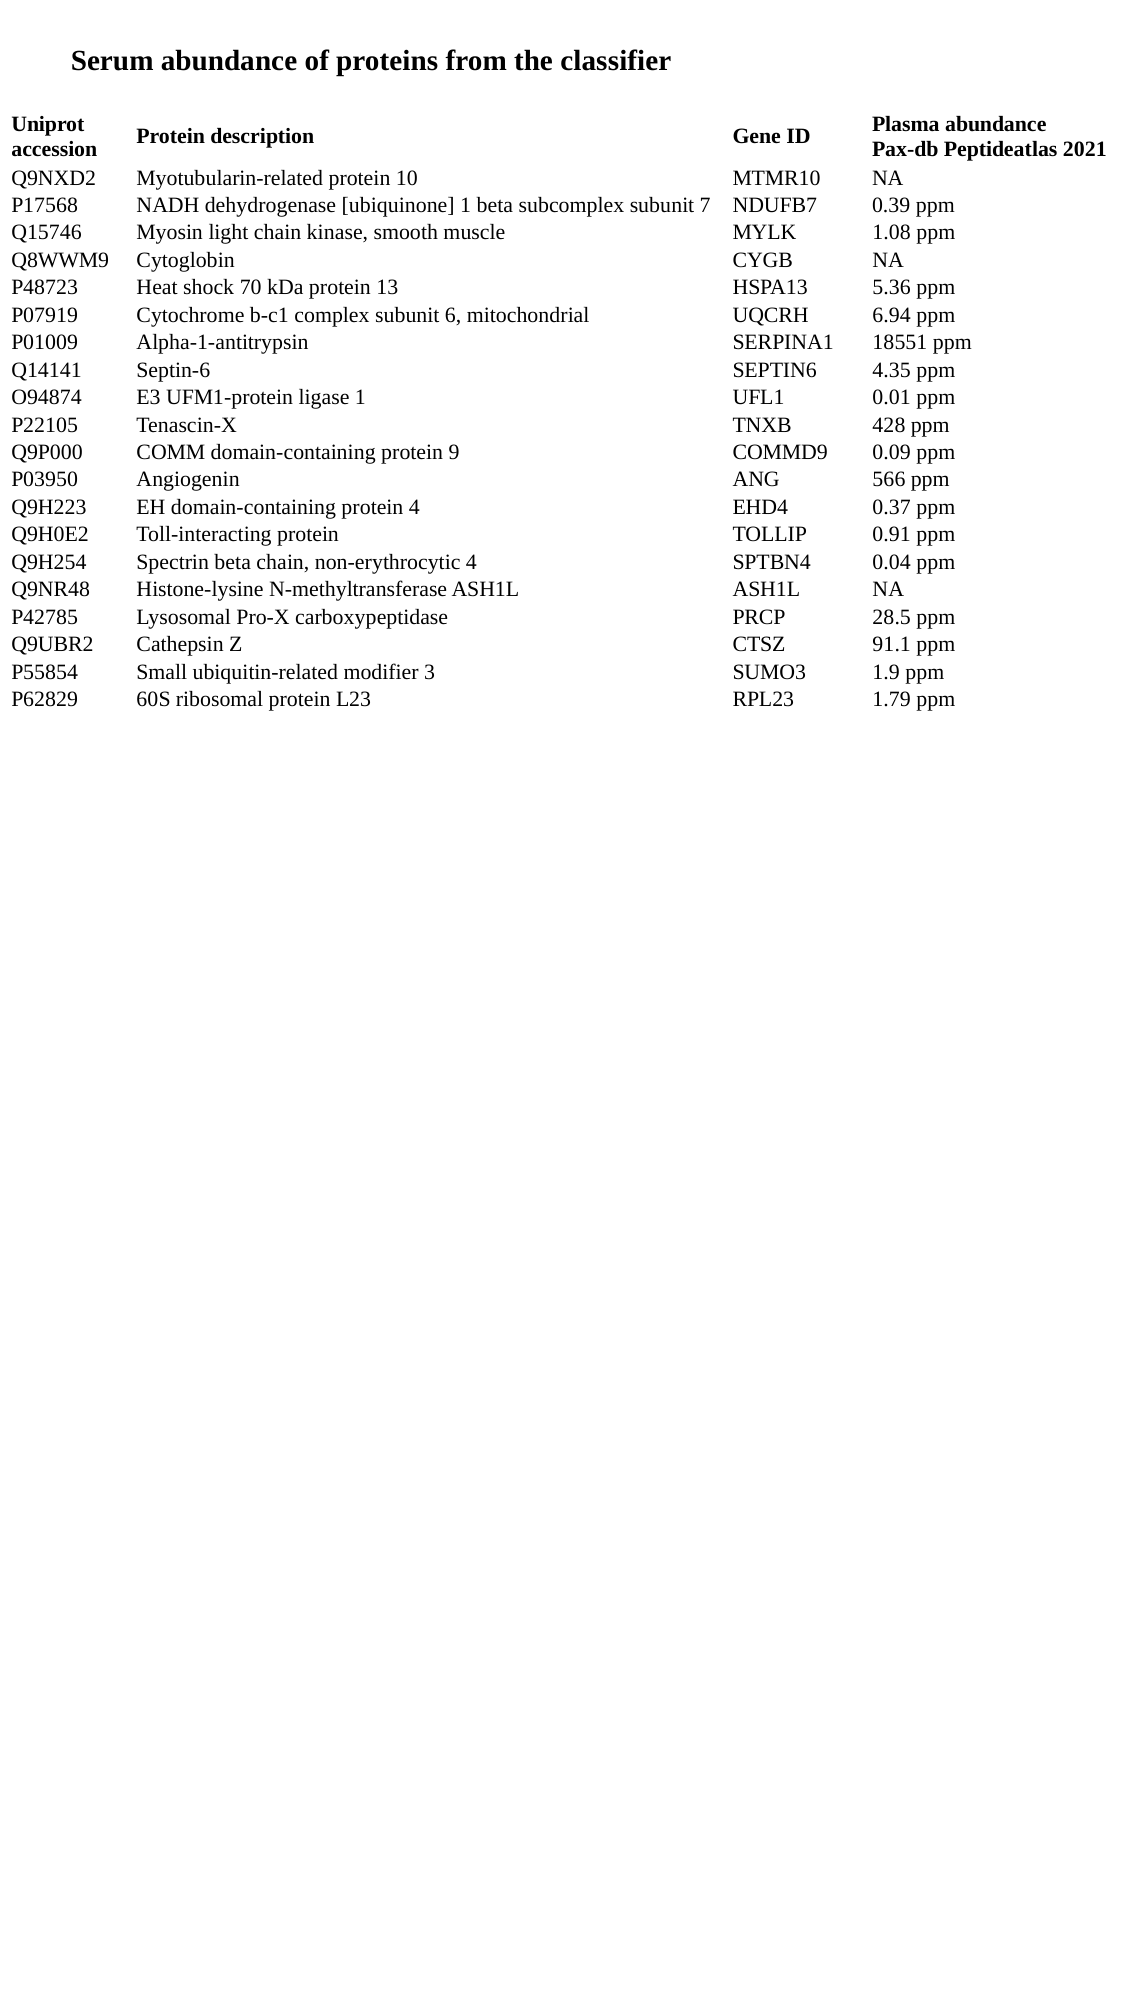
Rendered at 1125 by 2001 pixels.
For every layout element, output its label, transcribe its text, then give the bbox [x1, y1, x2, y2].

table_cell NA [871, 245, 1113, 272]
table_cell 0.37 ppm [871, 492, 1113, 519]
table_cell 428 ppm [871, 409, 1113, 437]
table_cell P01009 [10, 327, 136, 354]
table_cell NDUFB7 [732, 190, 871, 217]
table_cell 0.09 ppm [871, 437, 1113, 464]
table_cell Angiogenin [136, 464, 732, 492]
table_cell HSPA13 [732, 272, 871, 299]
table_cell 1.9 ppm [871, 656, 1113, 684]
table_cell Q9NXD2 [10, 163, 136, 190]
table_cell CTSZ [732, 629, 871, 656]
table_cell 5.36 ppm [871, 272, 1113, 299]
table_cell 1.08 ppm [871, 217, 1113, 245]
table_cell UQCRH [732, 299, 871, 327]
table_cell TNXB [732, 409, 871, 437]
table_cell 28.5 ppm [871, 602, 1113, 629]
table_cell Q9P000 [10, 437, 136, 464]
table_cell 0.04 ppm [871, 547, 1113, 574]
text_box Serum abundance of proteins from the classifier [56, 33, 687, 84]
table_cell RPL23 [732, 684, 871, 711]
table_header Plasma abundance Pax-db Peptideatlas 2021 [871, 110, 1113, 163]
table_cell Alpha-1-antitrypsin [136, 327, 732, 354]
table_cell E3 UFM1-protein ligase 1 [136, 382, 732, 409]
table_cell P22105 [10, 409, 136, 437]
table_cell P07919 [10, 299, 136, 327]
table_header Protein description [136, 110, 732, 163]
table_cell 4.35 ppm [871, 354, 1113, 382]
table_cell ASH1L [732, 574, 871, 602]
table_cell Cytochrome b-c1 complex subunit 6, mitochondrial [136, 299, 732, 327]
table_cell SEPTIN6 [732, 354, 871, 382]
table_cell SPTBN4 [732, 547, 871, 574]
table_cell Q9H0E2 [10, 519, 136, 547]
table_cell 91.1 ppm [871, 629, 1113, 656]
table_cell Q8WWM9 [10, 245, 136, 272]
table_cell COMM domain-containing protein 9 [136, 437, 732, 464]
table_cell P48723 [10, 272, 136, 299]
table_header Gene ID [732, 110, 871, 163]
table_cell ANG [732, 464, 871, 492]
table_cell 6.94 ppm [871, 299, 1113, 327]
table_cell P42785 [10, 602, 136, 629]
table_cell Toll-interacting protein [136, 519, 732, 547]
table_cell 0.39 ppm [871, 190, 1113, 217]
table_cell Q15746 [10, 217, 136, 245]
table_cell 60S ribosomal protein L23 [136, 684, 732, 711]
table_cell SERPINA1 [732, 327, 871, 354]
table_cell 0.01 ppm [871, 382, 1113, 409]
table_cell Q9H223 [10, 492, 136, 519]
table_cell UFL1 [732, 382, 871, 409]
table_cell COMMD9 [732, 437, 871, 464]
table_cell Q14141 [10, 354, 136, 382]
table_cell Q9NR48 [10, 574, 136, 602]
table_cell Lysosomal Pro-X carboxypeptidase [136, 602, 732, 629]
table_cell Myotubularin-related protein 10 [136, 163, 732, 190]
table_cell Spectrin beta chain, non-erythrocytic 4 [136, 547, 732, 574]
table_cell MYLK [732, 217, 871, 245]
table_cell Septin-6 [136, 354, 732, 382]
table_cell EH domain-containing protein 4 [136, 492, 732, 519]
table_cell Cytoglobin [136, 245, 732, 272]
table_cell Histone-lysine N-methyltransferase ASH1L [136, 574, 732, 602]
table_cell TOLLIP [732, 519, 871, 547]
table_cell SUMO3 [732, 656, 871, 684]
table_cell CYGB [732, 245, 871, 272]
table_cell P55854 [10, 656, 136, 684]
table_cell 566 ppm [871, 464, 1113, 492]
table_cell Tenascin-X [136, 409, 732, 437]
table_cell 1.79 ppm [871, 684, 1113, 711]
table_cell Small ubiquitin-related modifier 3 [136, 656, 732, 684]
table_cell NA [871, 163, 1113, 190]
table_cell EHD4 [732, 492, 871, 519]
table_cell 0.91 ppm [871, 519, 1113, 547]
table_cell NA [871, 574, 1113, 602]
table_cell O94874 [10, 382, 136, 409]
table_cell P17568 [10, 190, 136, 217]
table_cell NADH dehydrogenase [ubiquinone] 1 beta subcomplex subunit 7 [136, 190, 732, 217]
table_cell Heat shock 70 kDa protein 13 [136, 272, 732, 299]
table_cell Q9H254 [10, 547, 136, 574]
table_cell PRCP [732, 602, 871, 629]
table_cell Myosin light chain kinase, smooth muscle [136, 217, 732, 245]
table_cell P03950 [10, 464, 136, 492]
table_cell P62829 [10, 684, 136, 711]
table_cell Q9UBR2 [10, 629, 136, 656]
table_cell 18551 ppm [871, 327, 1113, 354]
table_cell Cathepsin Z [136, 629, 732, 656]
table_header Uniprot accession [10, 110, 136, 163]
table_cell MTMR10 [732, 163, 871, 190]
